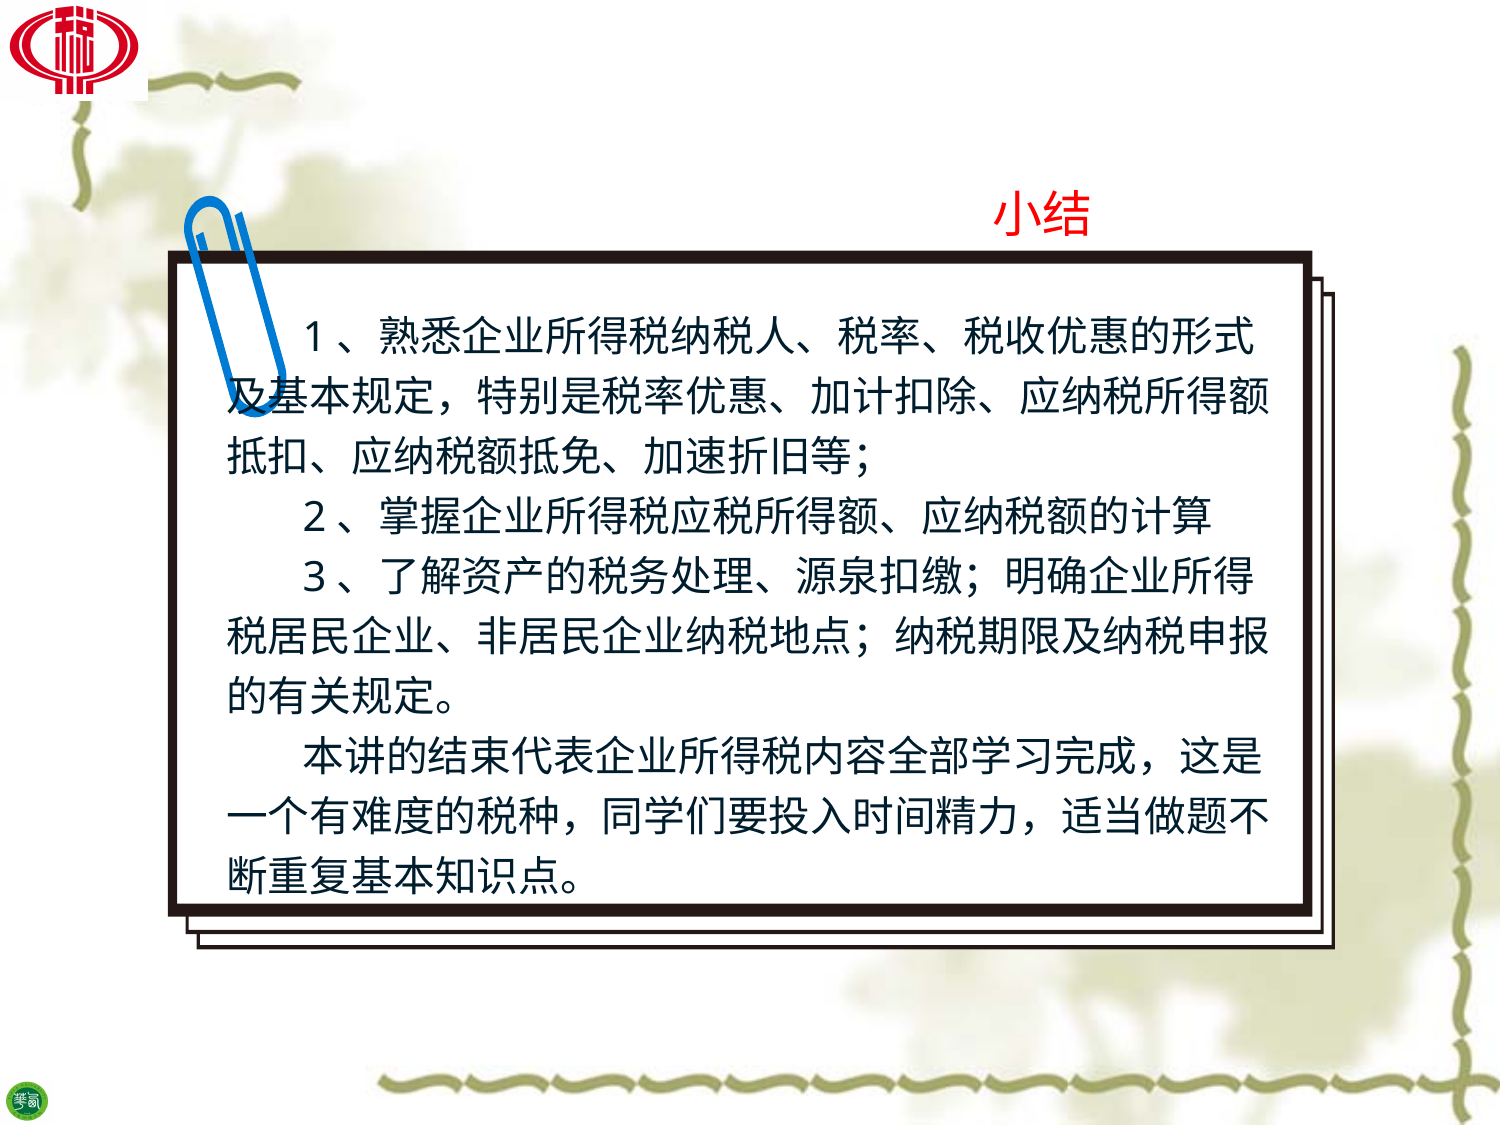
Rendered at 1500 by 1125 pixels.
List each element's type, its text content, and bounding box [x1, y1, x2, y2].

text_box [167, 195, 1337, 950]
title 小结 [726, 160, 1359, 266]
picture [0, 0, 1500, 1125]
